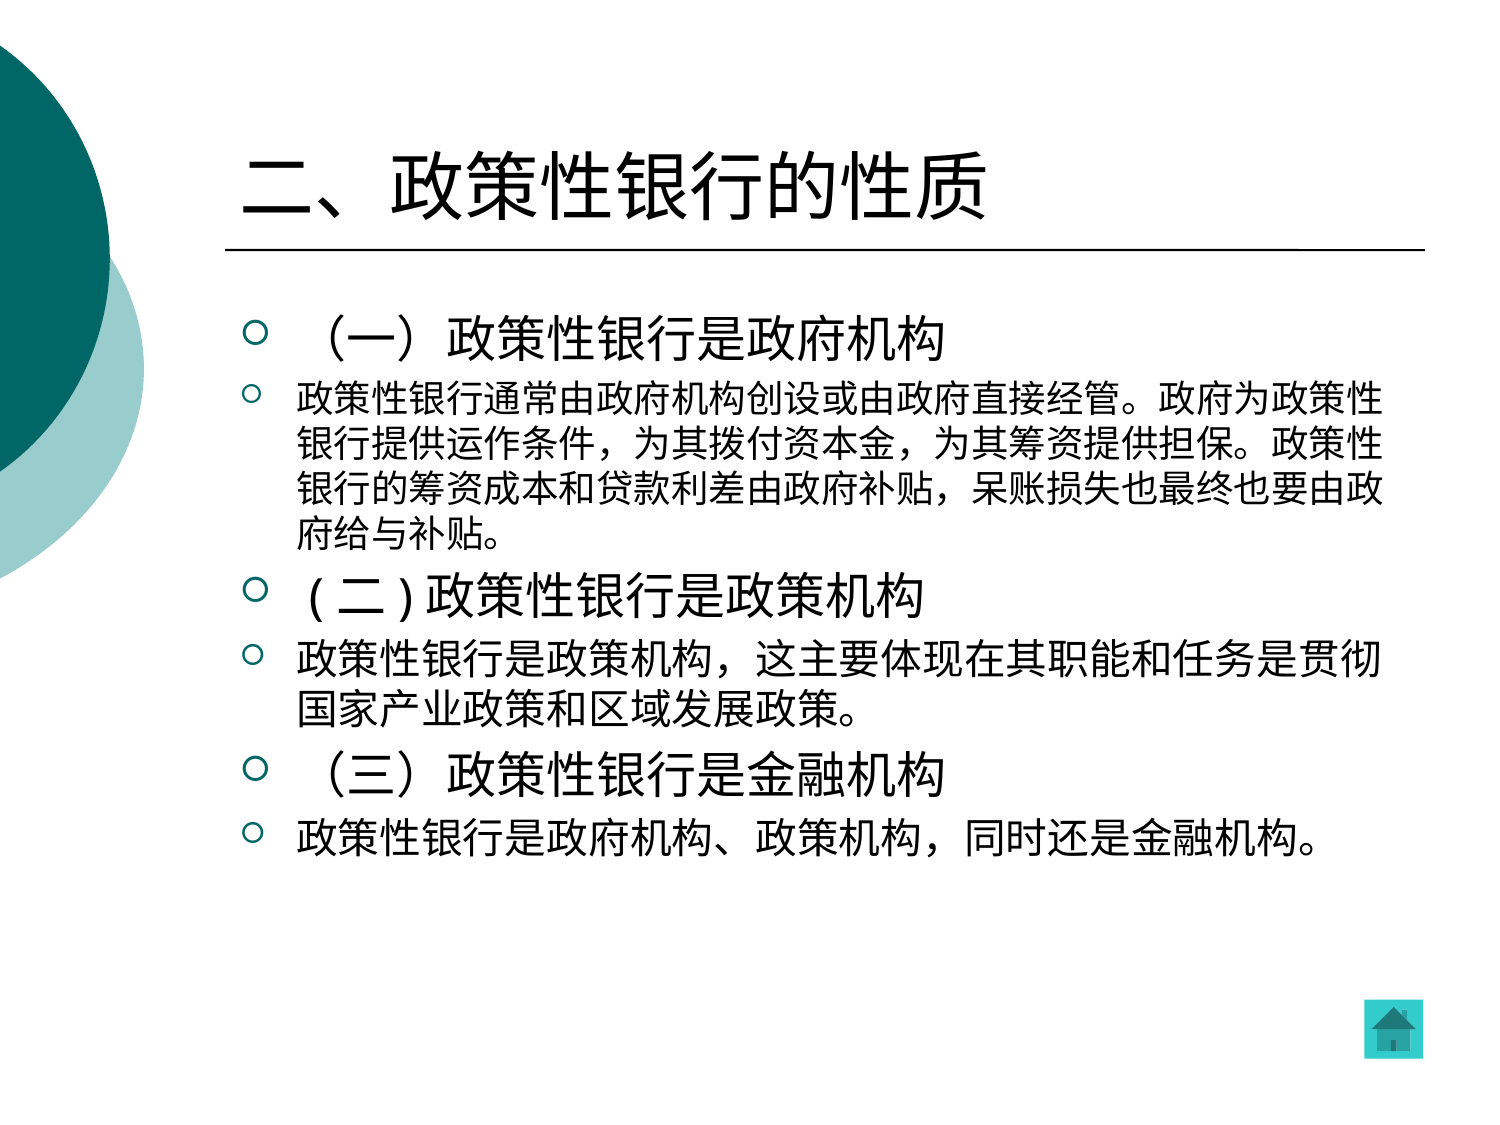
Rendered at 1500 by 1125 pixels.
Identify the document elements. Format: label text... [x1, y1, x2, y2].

list （一）政策性银行是政府机构 政策性银行通常由政府机构创设或由政府直接经管。政府为政策性银行提供运作条件，为其拨付资本金，为其筹资提供担保。政策性银行的筹资成本和贷款利差由政府补贴，呆账损失也最终也要由政府给与补贴。 (二)政策性银行是政策机构 政策性银行是政策机构，这主要体现在其职能和任务是贯彻国家产业政策和区域发展政策。 （三）政策性银行是金融机构 政策性银行是政府机构、政策机构，同时还是金融机构。 [224, 299, 1425, 975]
text_box [1364, 999, 1424, 1059]
title 二、政策性银行的性质 [224, 49, 1425, 238]
